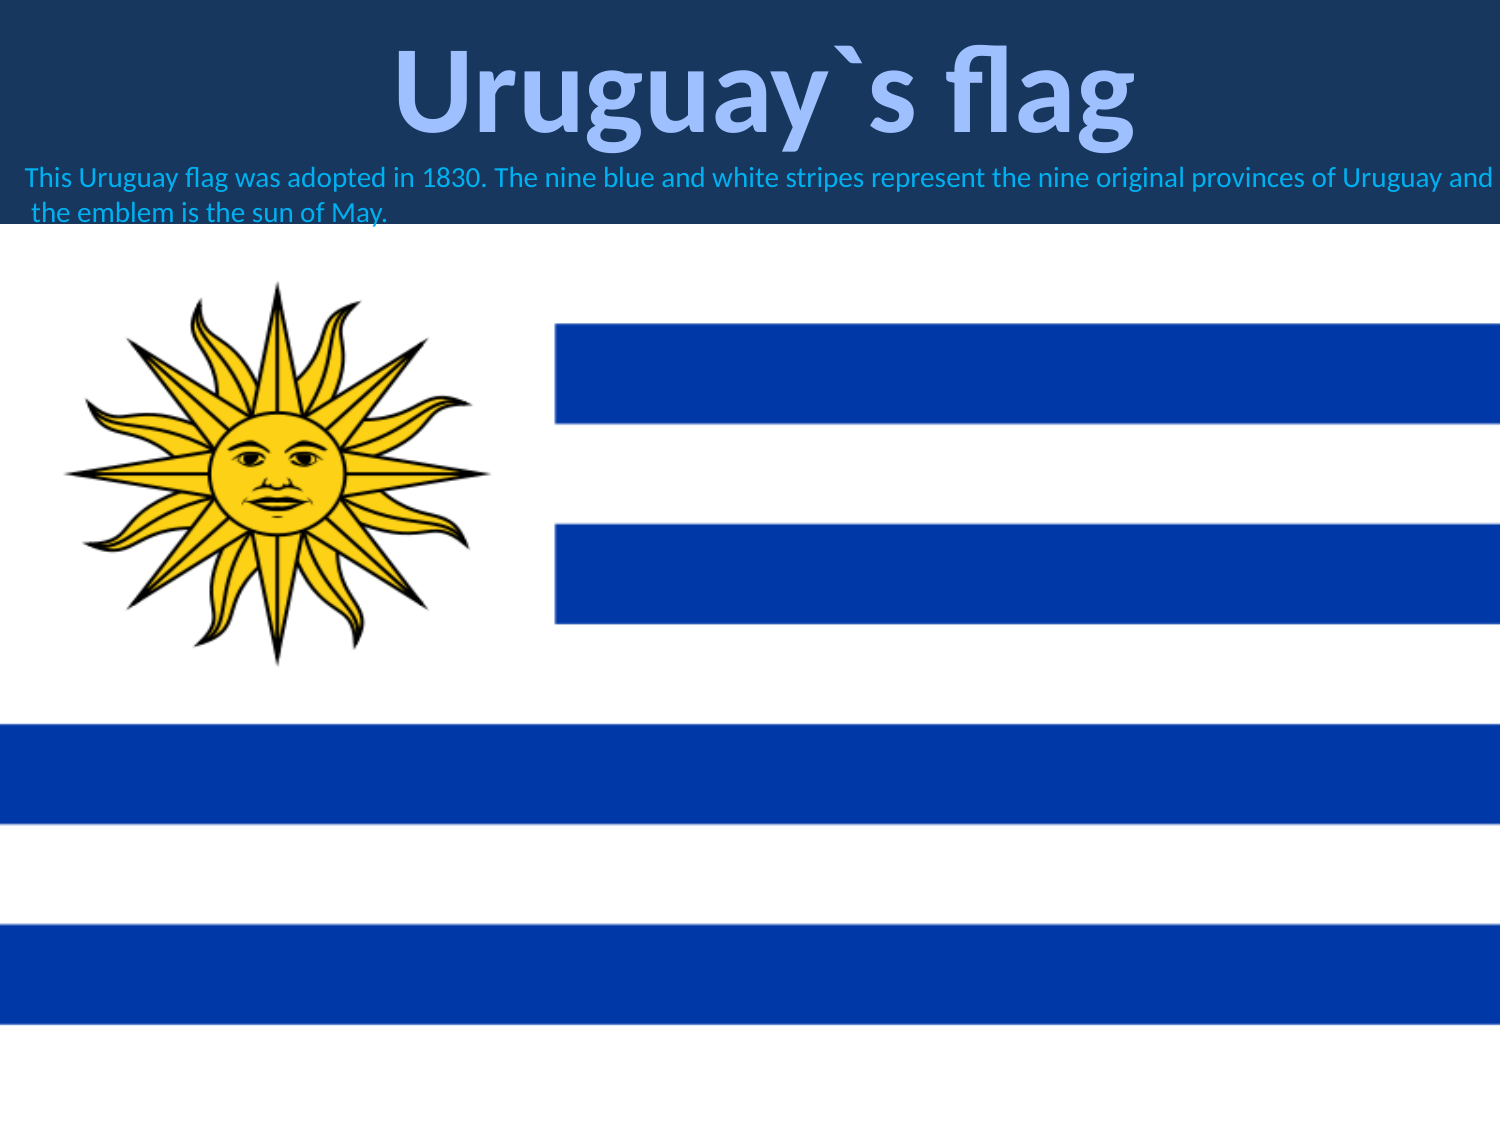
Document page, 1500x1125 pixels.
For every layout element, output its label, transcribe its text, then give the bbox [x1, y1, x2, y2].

text_box This Uruguay flag was adopted in 1830. The nine blue and white stripes represent the nine original provinces of Uruguay and the emblem is the sun of May. [9, 150, 1500, 224]
text_box Uruguay`s flag [0, 0, 1500, 165]
picture [0, 224, 1500, 1125]
